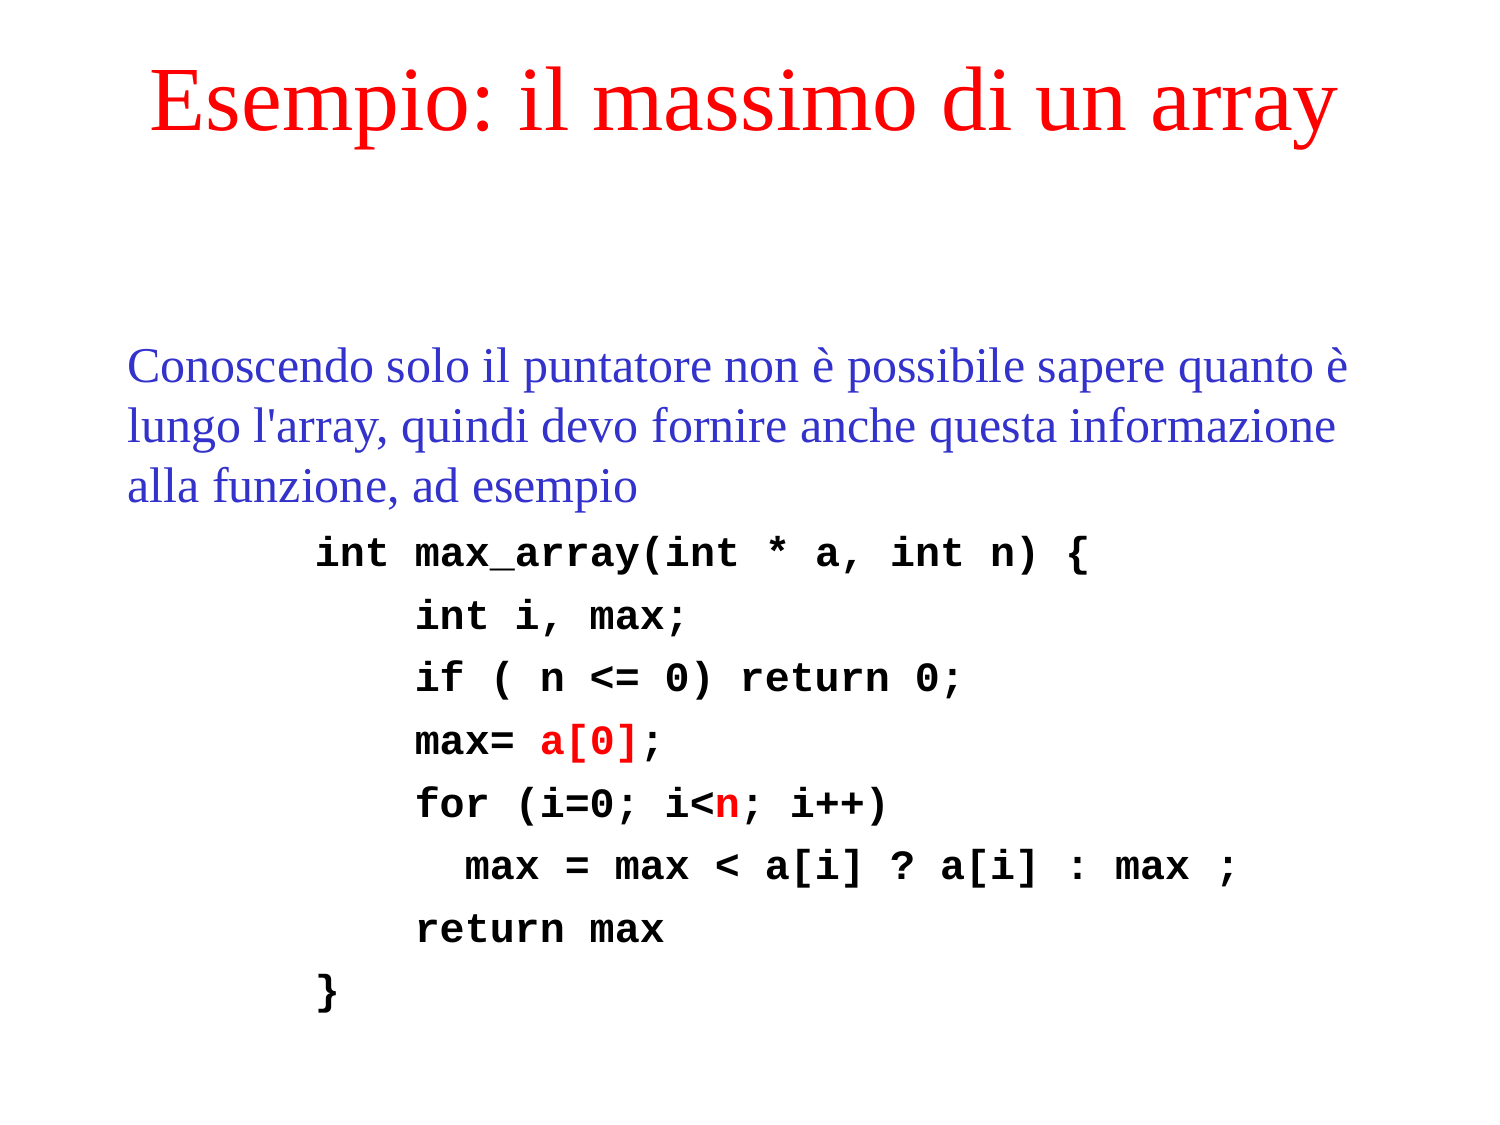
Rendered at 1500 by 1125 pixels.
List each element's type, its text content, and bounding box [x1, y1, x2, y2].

list Conoscendo solo il puntatore non è possibile sapere quanto è lungo l'array, quindi devo fornire anche questa informazione alla funzione, ad esempio int max_array(int * a, int n) { int i, max; if ( n <= 0) return 0; max= a[0]; for (i=0; i<n; i++) max = max < a[i] ? a[i] : max ; return max } [112, 324, 1388, 1000]
title Esempio: il massimo di un array [107, 0, 1383, 188]
